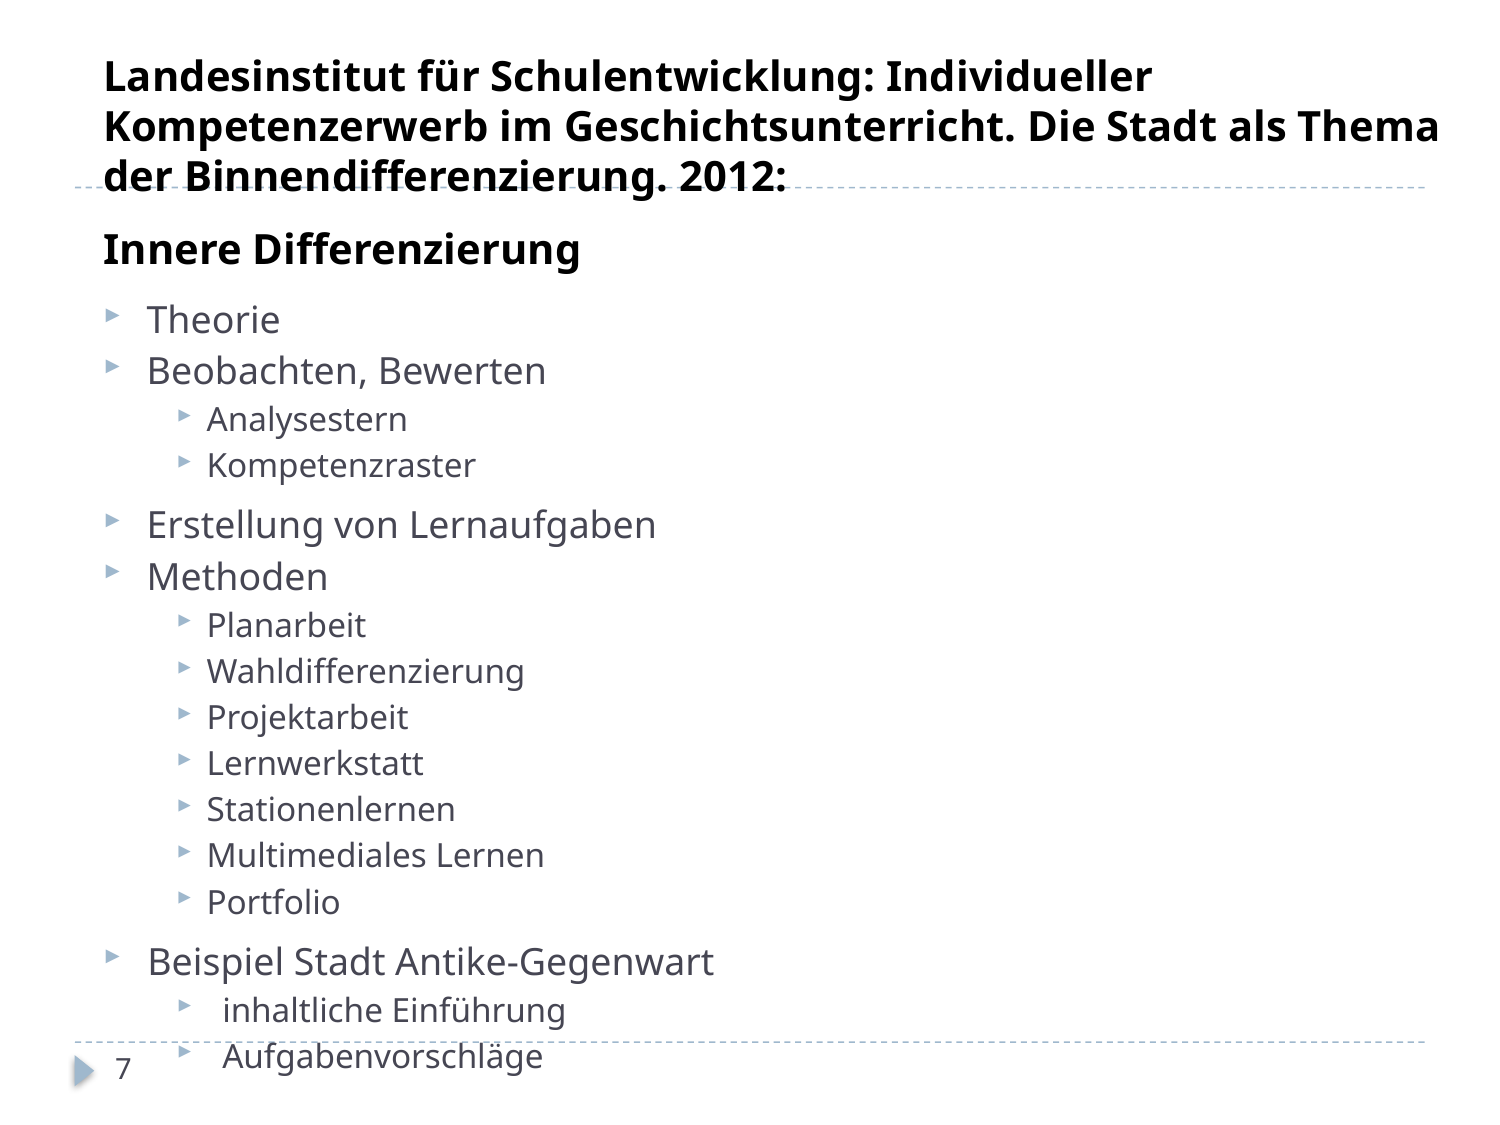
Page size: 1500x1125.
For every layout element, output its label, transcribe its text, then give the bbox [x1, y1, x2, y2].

text_box Landesinstitut für Schulentwicklung: Individueller Kompetenzerwerb im Geschichtsunterricht. Die Stadt als Thema der Binnendifferenzierung. 2012: Innere Differenzierung Theorie Beobachten, Bewerten Analysestern Kompetenzraster Erstellung von Lernaufgaben Methoden Planarbeit Wahldifferenzierung Projektarbeit Lernwerkstatt Stationenlernen Multimediales Lernen Portfolio Beispiel Stadt Antike-Gegenwart inhaltliche Einführung Aufgabenvorschläge [88, 42, 1500, 1125]
slide_number 7 [100, 1042, 426, 1103]
